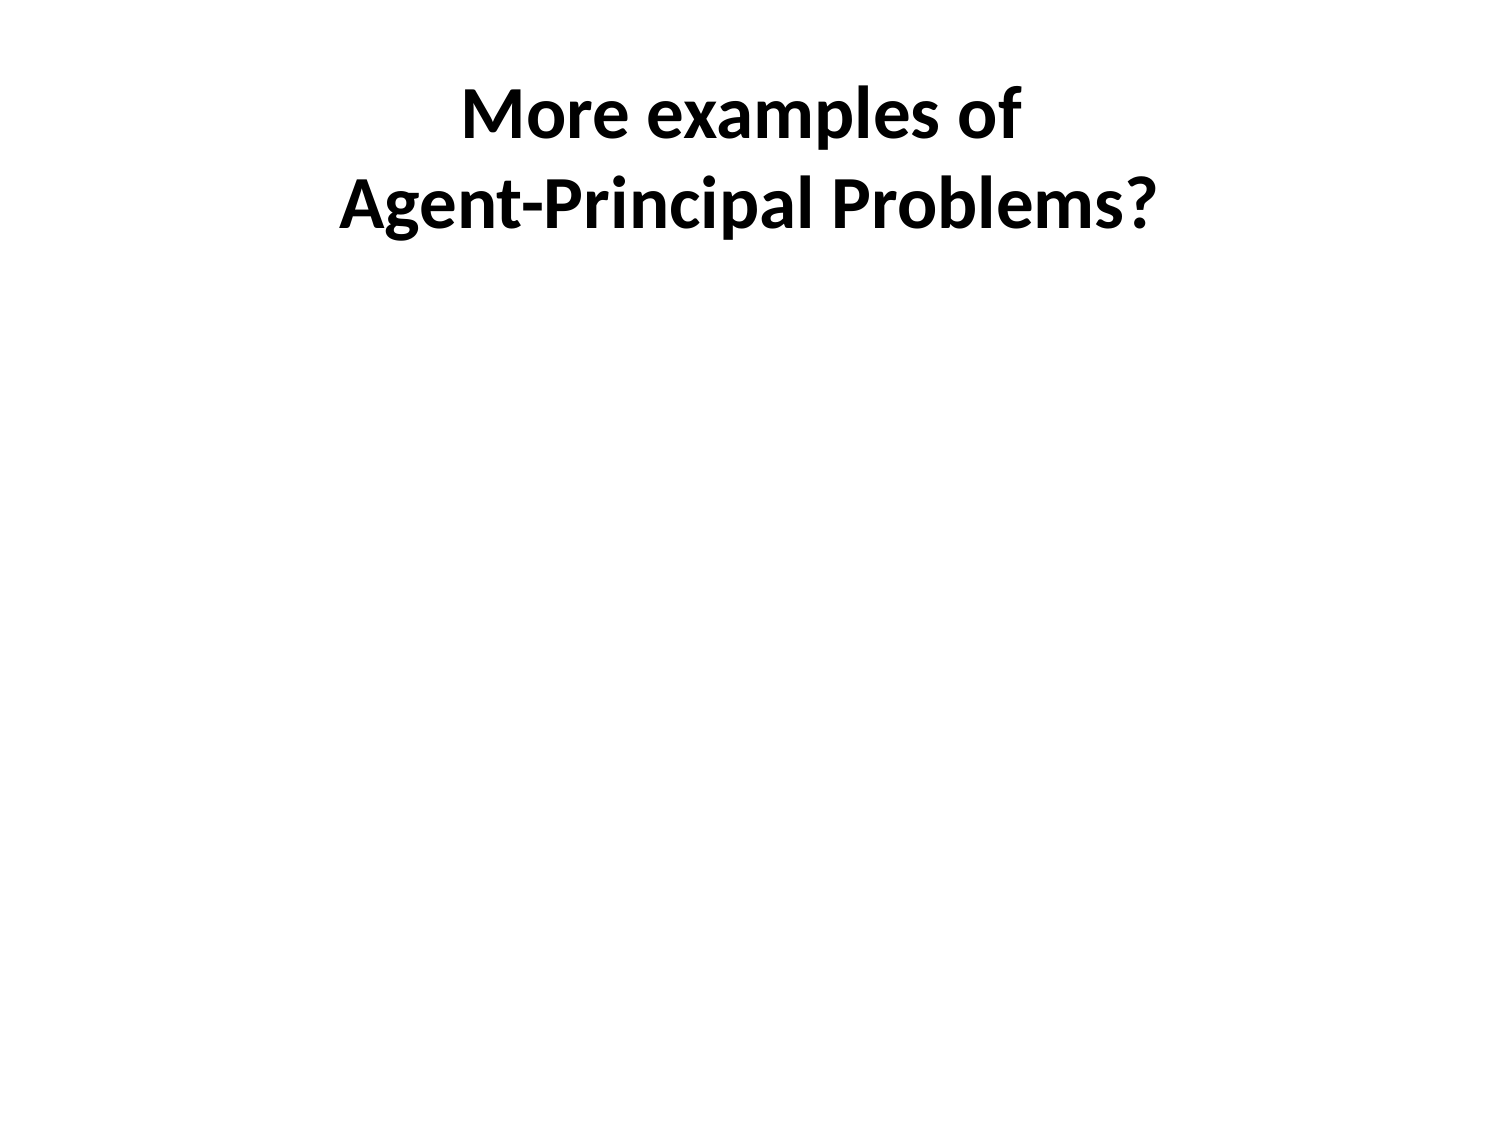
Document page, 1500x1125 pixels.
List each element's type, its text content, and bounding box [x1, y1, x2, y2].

title More examples of Agent-Principal Problems? [75, 30, 1425, 277]
